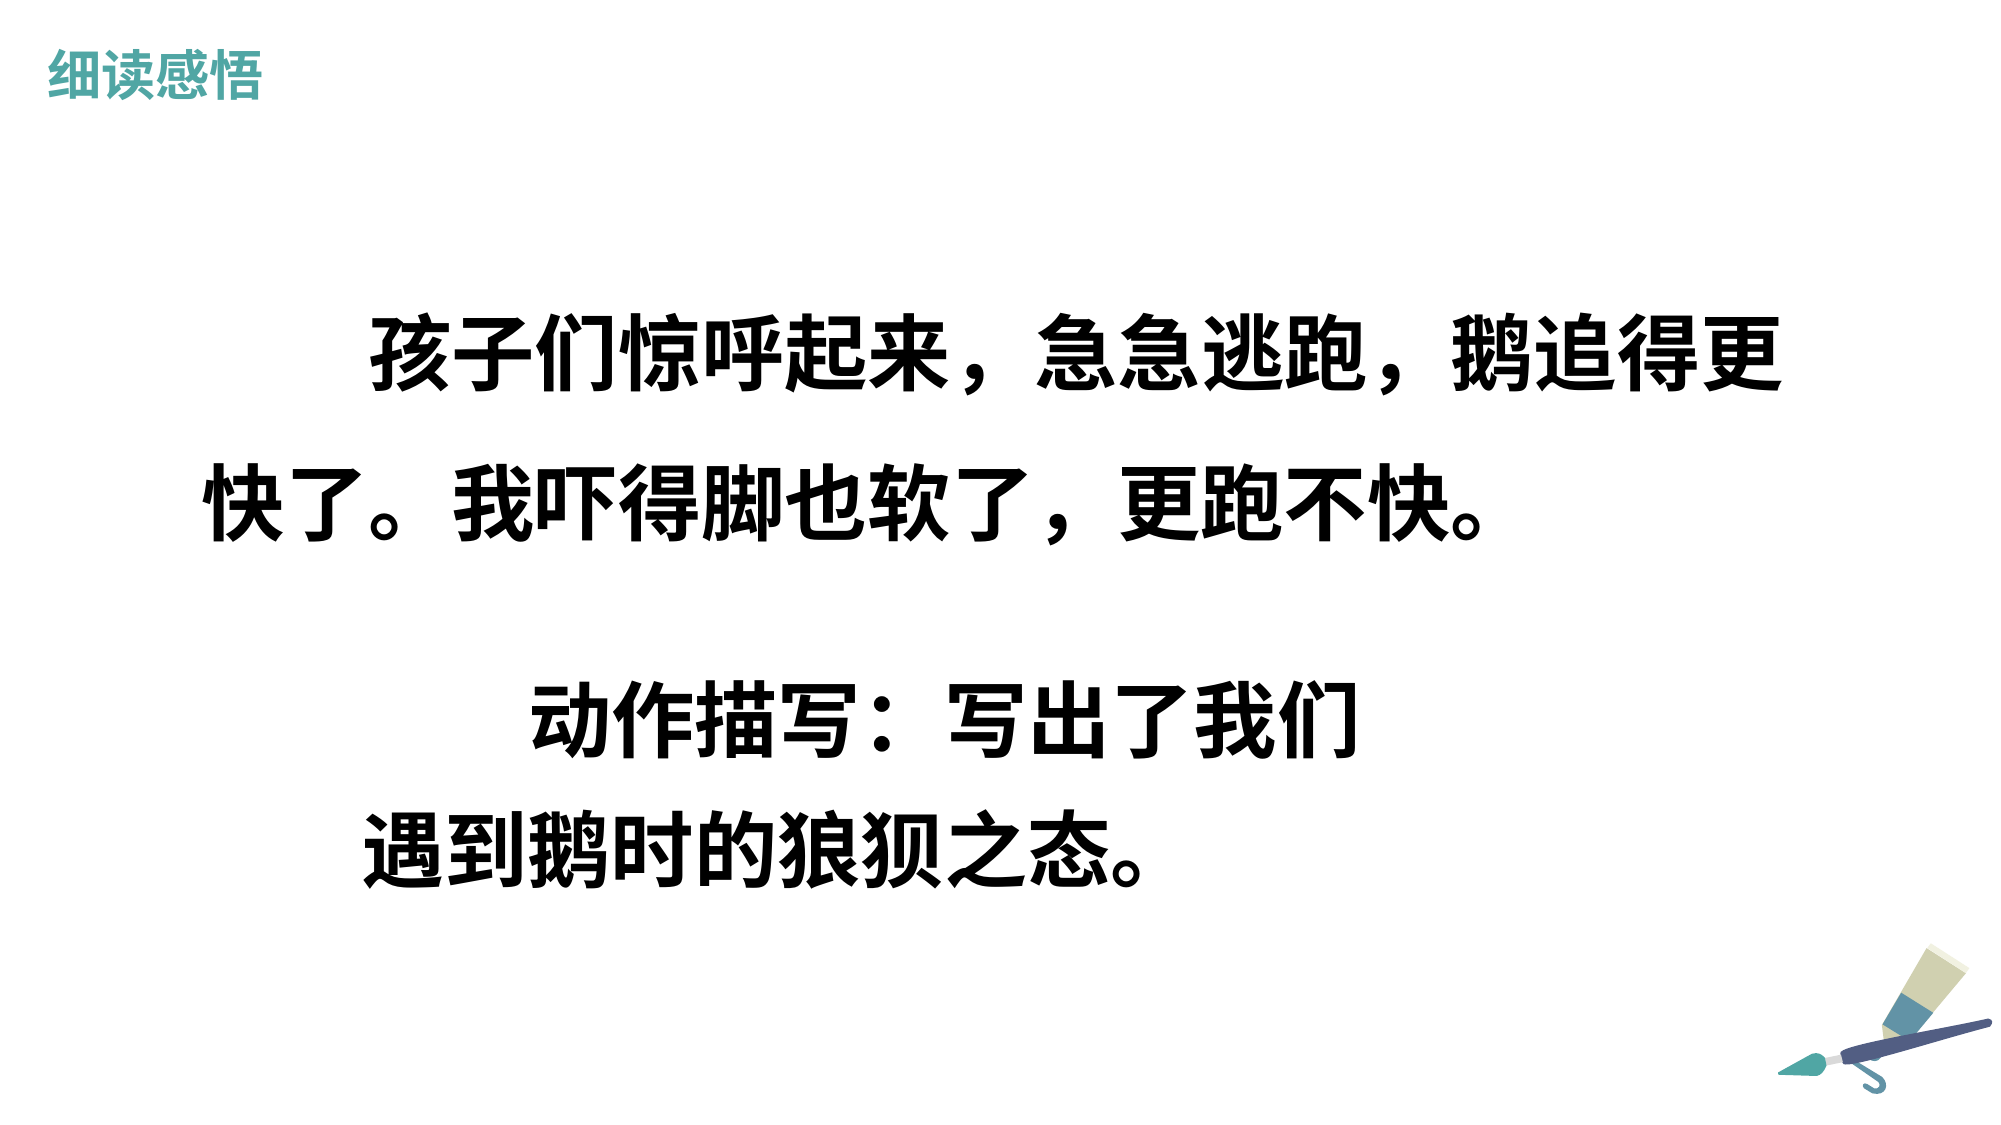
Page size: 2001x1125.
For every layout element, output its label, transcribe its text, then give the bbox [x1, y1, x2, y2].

text_box 细读感悟 [32, 33, 347, 114]
text_box 动作描写：写出了我们遇到鹅时的狼狈之态。 [346, 631, 1387, 906]
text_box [1811, 945, 1974, 1125]
text_box 孩子们惊呼起来，急急逃跑，鹅追得更快了。我吓得脚也软了，更跑不快。 [187, 243, 1813, 559]
